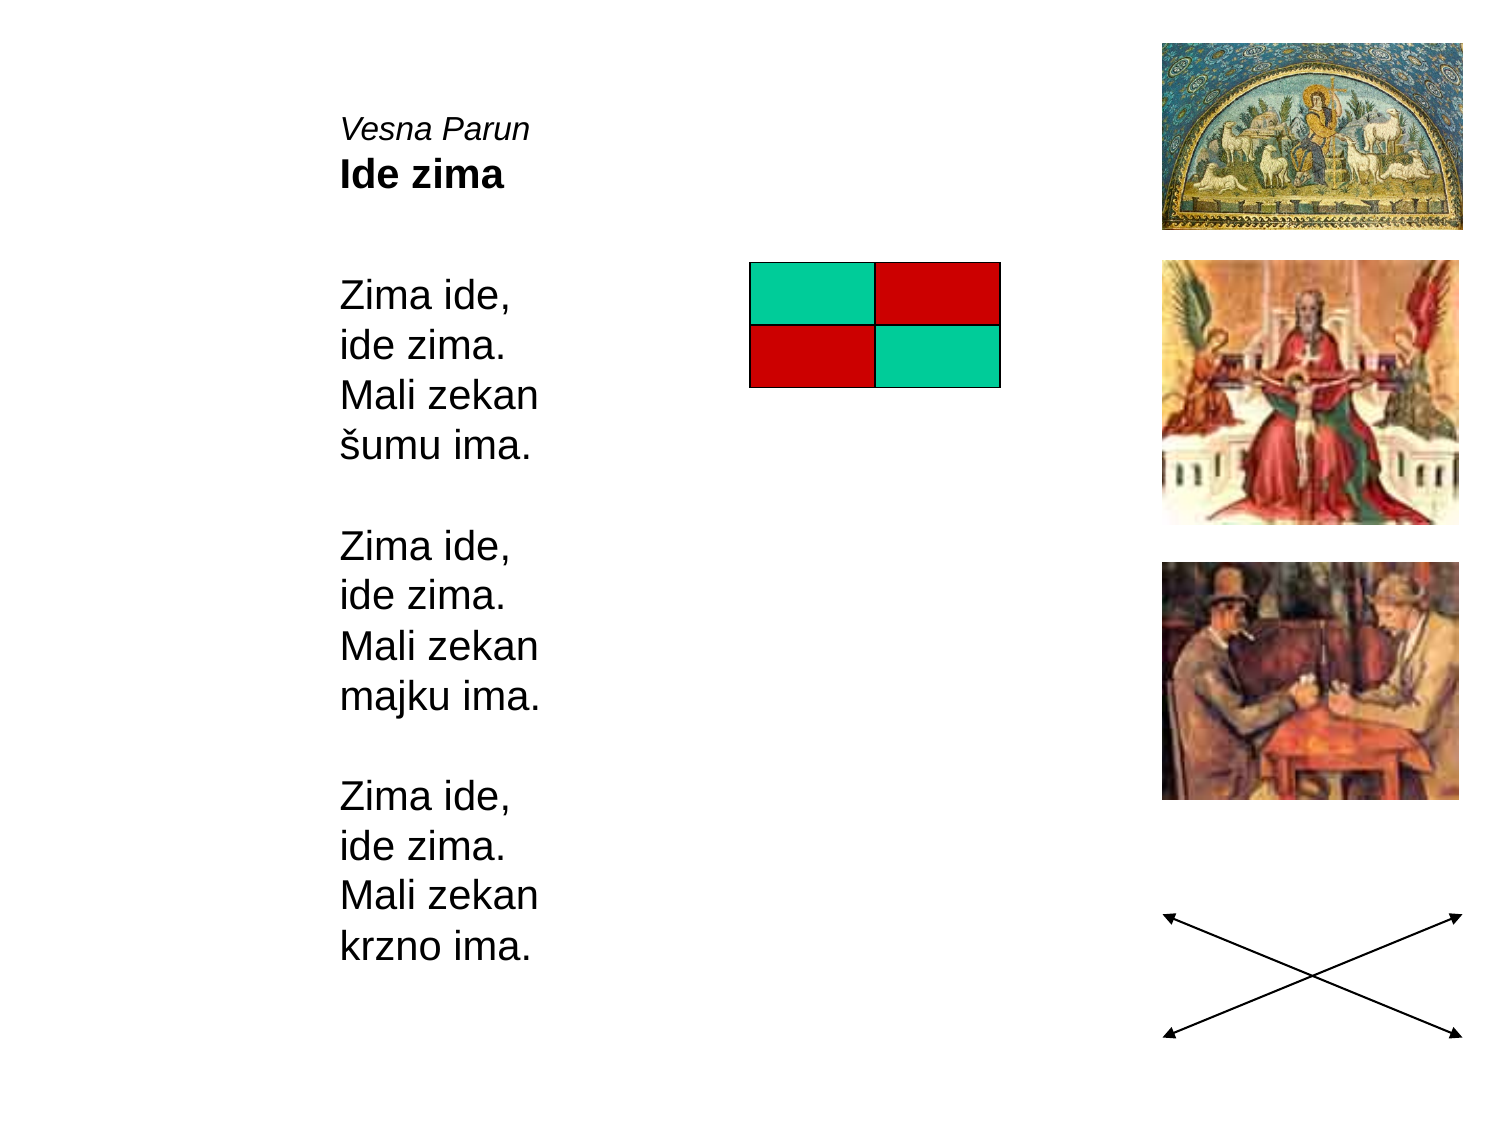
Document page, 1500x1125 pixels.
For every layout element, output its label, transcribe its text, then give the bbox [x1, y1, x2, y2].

text_box Vesna Parun Ide zima Zima ide, ide zima. Mali zekan šumu ima. Zima ide, ide zima. Mali zekan majku ima. Zima ide, ide zima. Mali zekan krzno ima. [324, 99, 700, 1026]
text_box [875, 262, 1000, 325]
text_box [1314, 913, 1463, 976]
text_box [1162, 913, 1463, 1039]
picture [1162, 43, 1463, 230]
text_box [750, 262, 875, 325]
picture [1162, 260, 1459, 526]
text_box [750, 325, 875, 388]
picture [1162, 562, 1459, 801]
text_box [875, 325, 1000, 388]
text_box [1162, 976, 1312, 1039]
